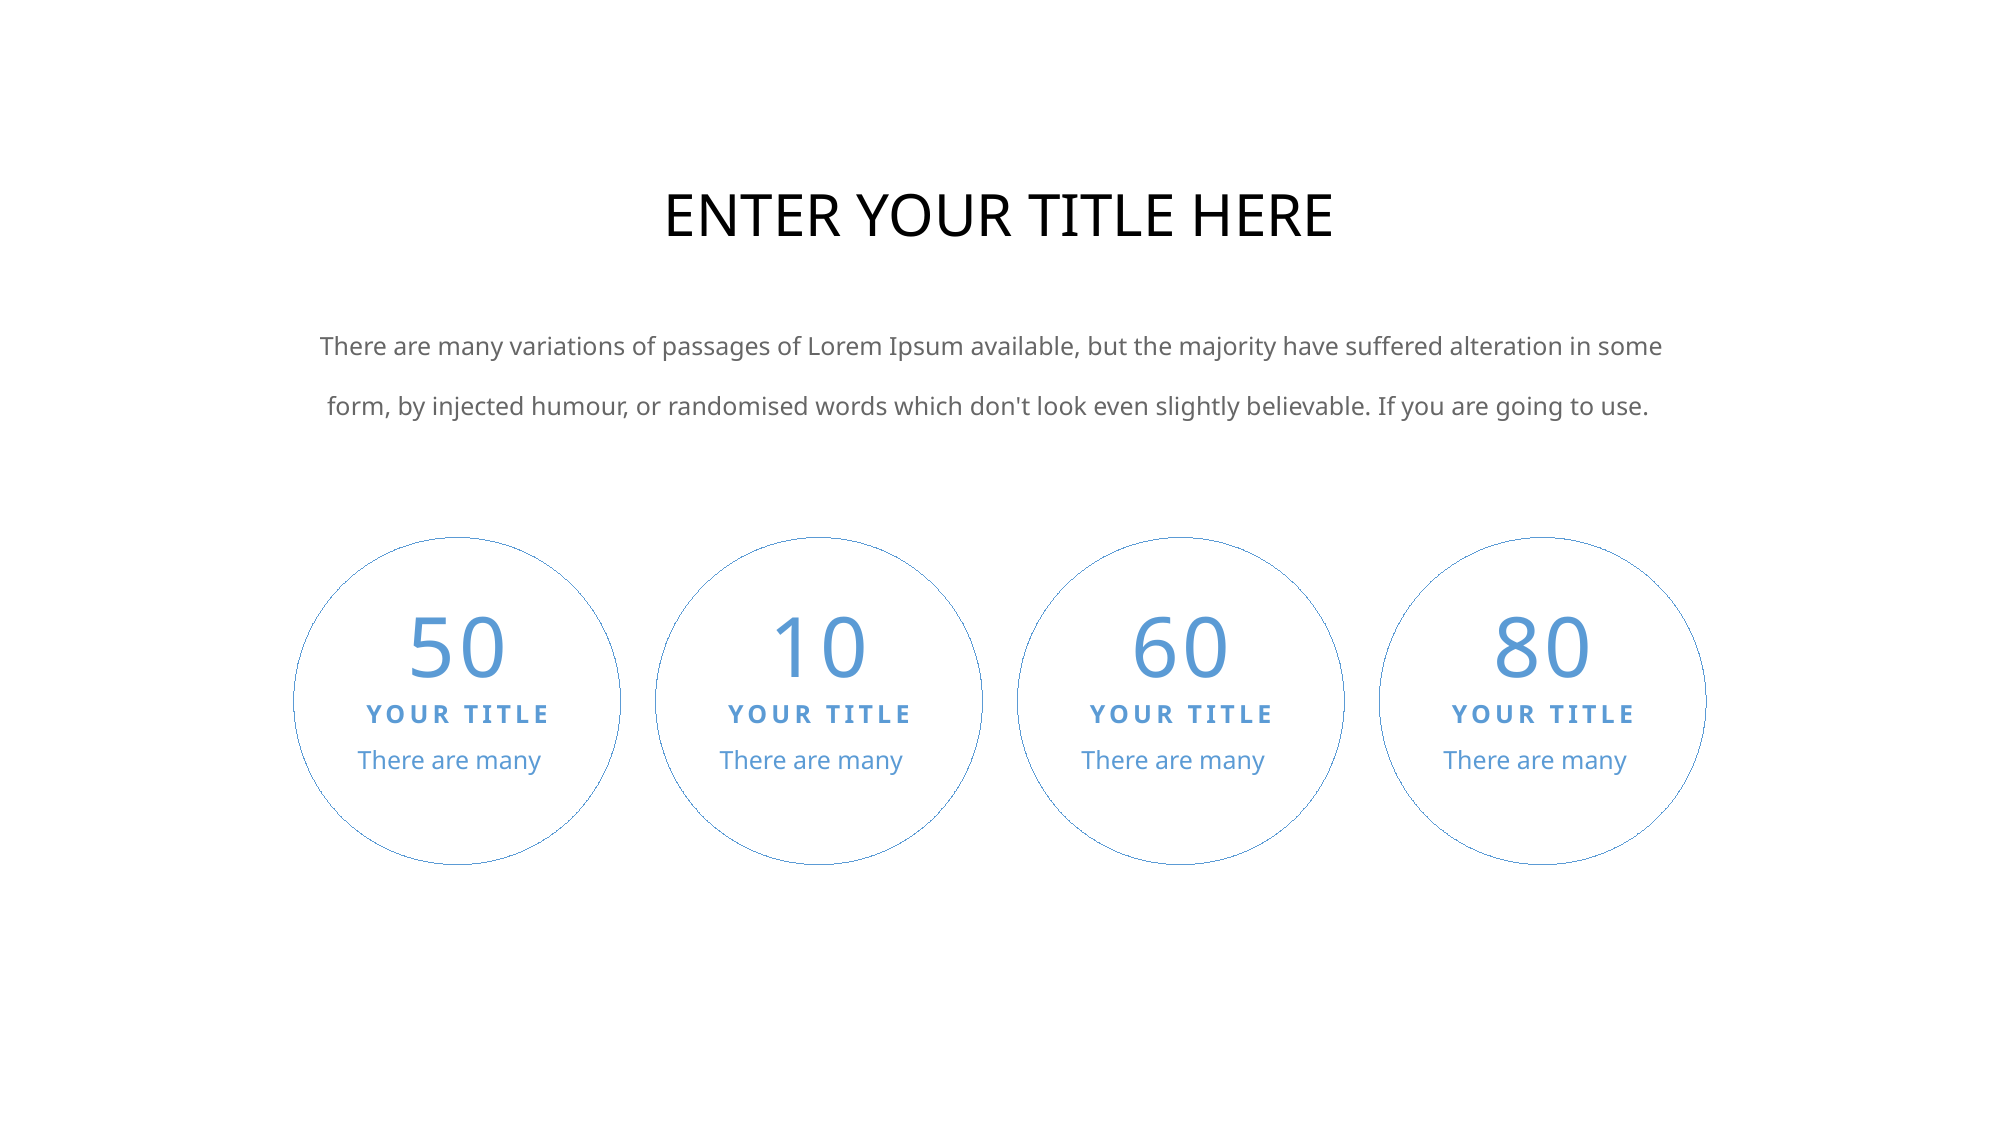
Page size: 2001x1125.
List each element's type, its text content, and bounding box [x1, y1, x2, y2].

text_box [1019, 729, 1342, 865]
text_box There are many [1403, 738, 1682, 775]
text_box There are many variations of passages of Lorem Ipsum available, but the majority have suffered alteration in some form, by injected humour, or randomised words which don't look even slightly believable. If you are going to use. [293, 300, 1707, 421]
text_box [1017, 694, 1345, 704]
text_box YOUR TITLE [293, 704, 621, 729]
text_box 80 [1379, 613, 1707, 694]
text_box [293, 694, 621, 704]
text_box YOUR TITLE [1379, 704, 1707, 729]
text_box [657, 729, 981, 865]
text_box There are many [317, 738, 597, 775]
text_box [1379, 694, 1707, 704]
text_box 60 [1017, 613, 1345, 694]
text_box 50 [293, 613, 621, 694]
text_box [1381, 729, 1704, 865]
text_box 10 [655, 613, 983, 694]
text_box [681, 537, 957, 613]
text_box ENTER YOUR TITLE HERE [293, 171, 1707, 253]
text_box YOUR TITLE [1017, 704, 1345, 729]
text_box [1404, 537, 1681, 613]
text_box There are many [1041, 738, 1321, 775]
text_box [296, 729, 619, 865]
text_box [655, 694, 983, 704]
text_box There are many [679, 738, 959, 775]
text_box YOUR TITLE [655, 704, 983, 729]
text_box [1043, 537, 1319, 613]
text_box [319, 537, 595, 613]
